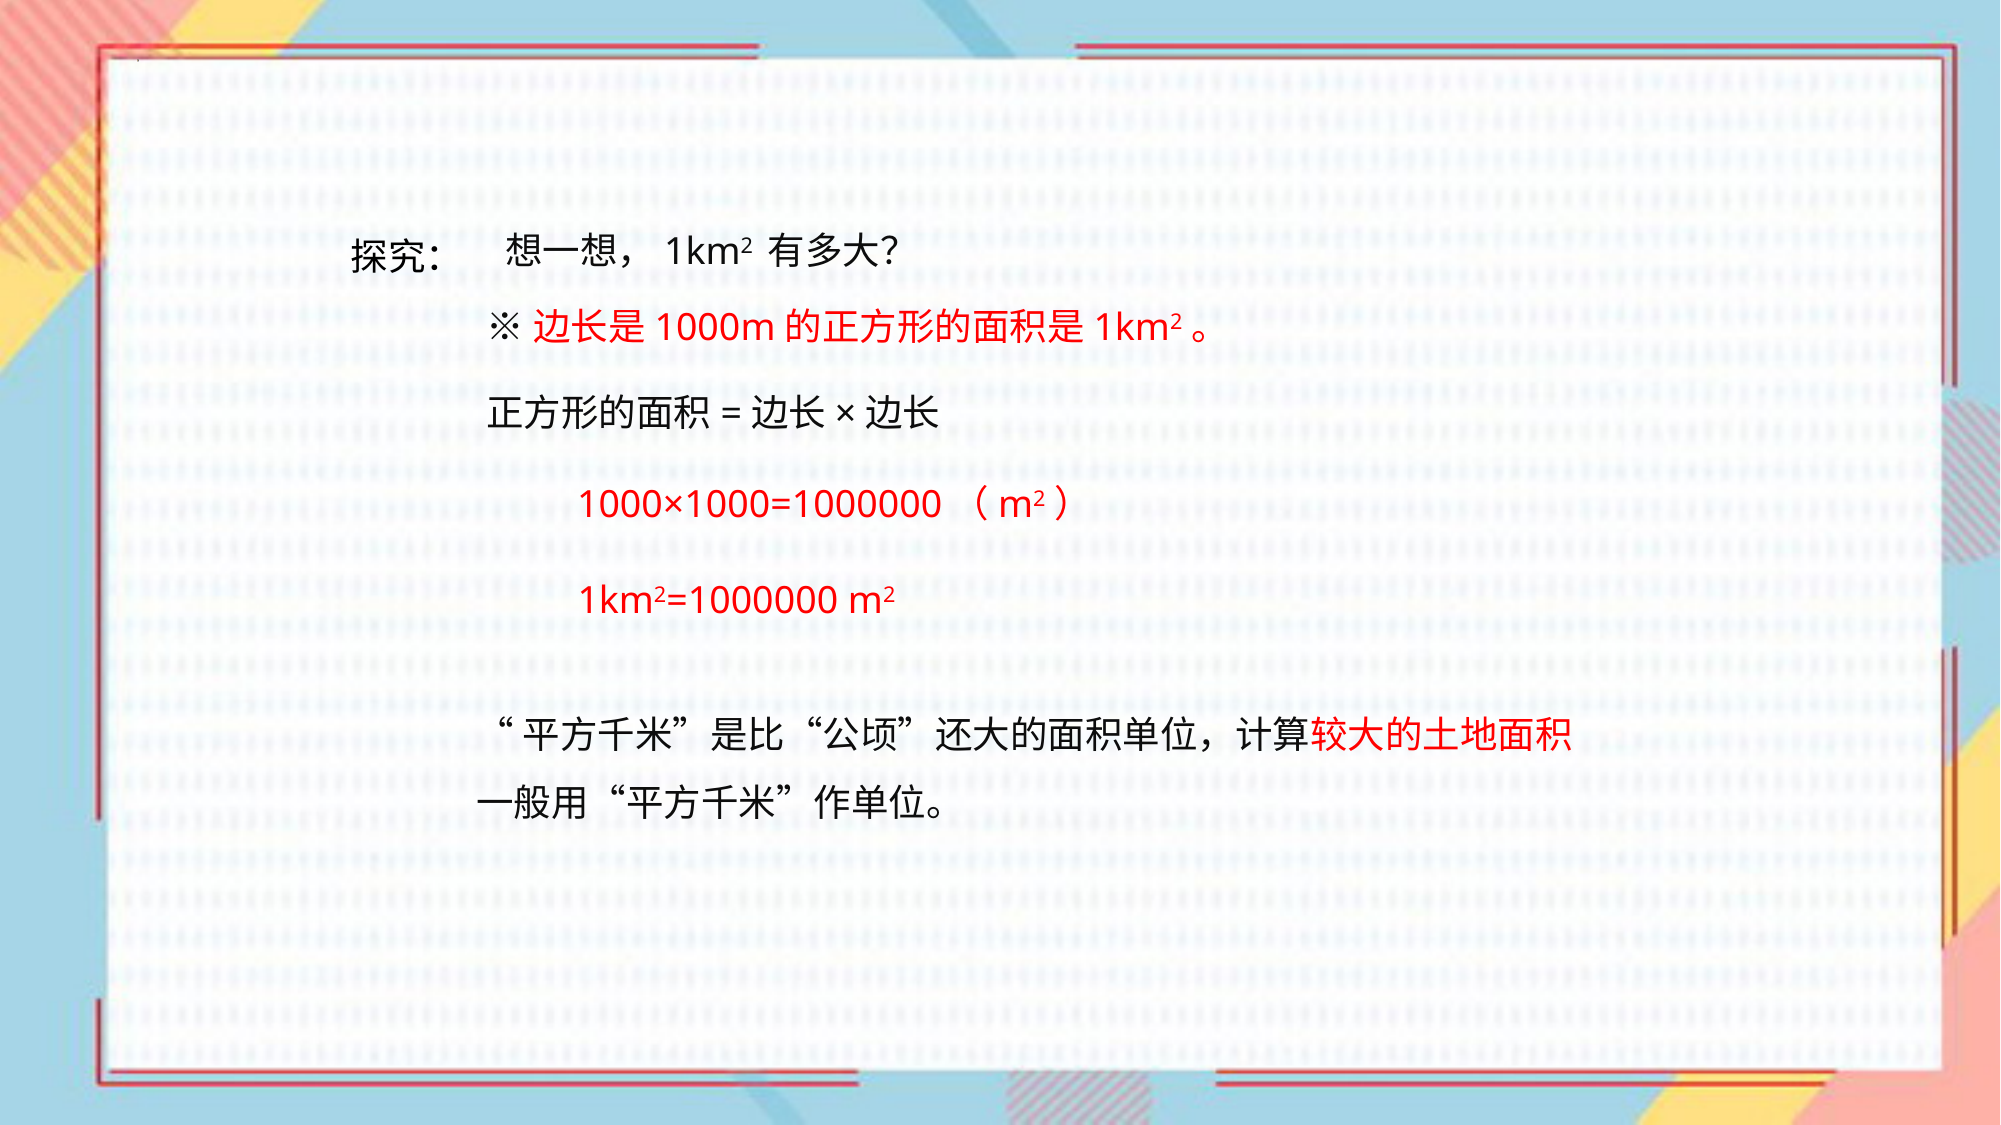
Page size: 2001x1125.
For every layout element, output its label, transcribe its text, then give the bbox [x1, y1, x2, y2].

picture [0, 0, 2001, 1125]
text_box 探究： [337, 204, 517, 297]
text_box 想一想，1km2 有多大？ [490, 219, 1135, 280]
text_box 1km2=1000000 m2 [562, 568, 1063, 629]
text_box ※边长是1000m的正方形的面积是1km2。 [471, 295, 1515, 356]
text_box 正方形的面积=边长×边长 [471, 381, 1017, 441]
text_box “平方千米”是比“公顷”还大的面积单位，计算较大的土地面积一般用“平方千米”作单位。 [461, 681, 1606, 831]
text_box 1000×1000=1000000（m2） [562, 473, 1606, 533]
